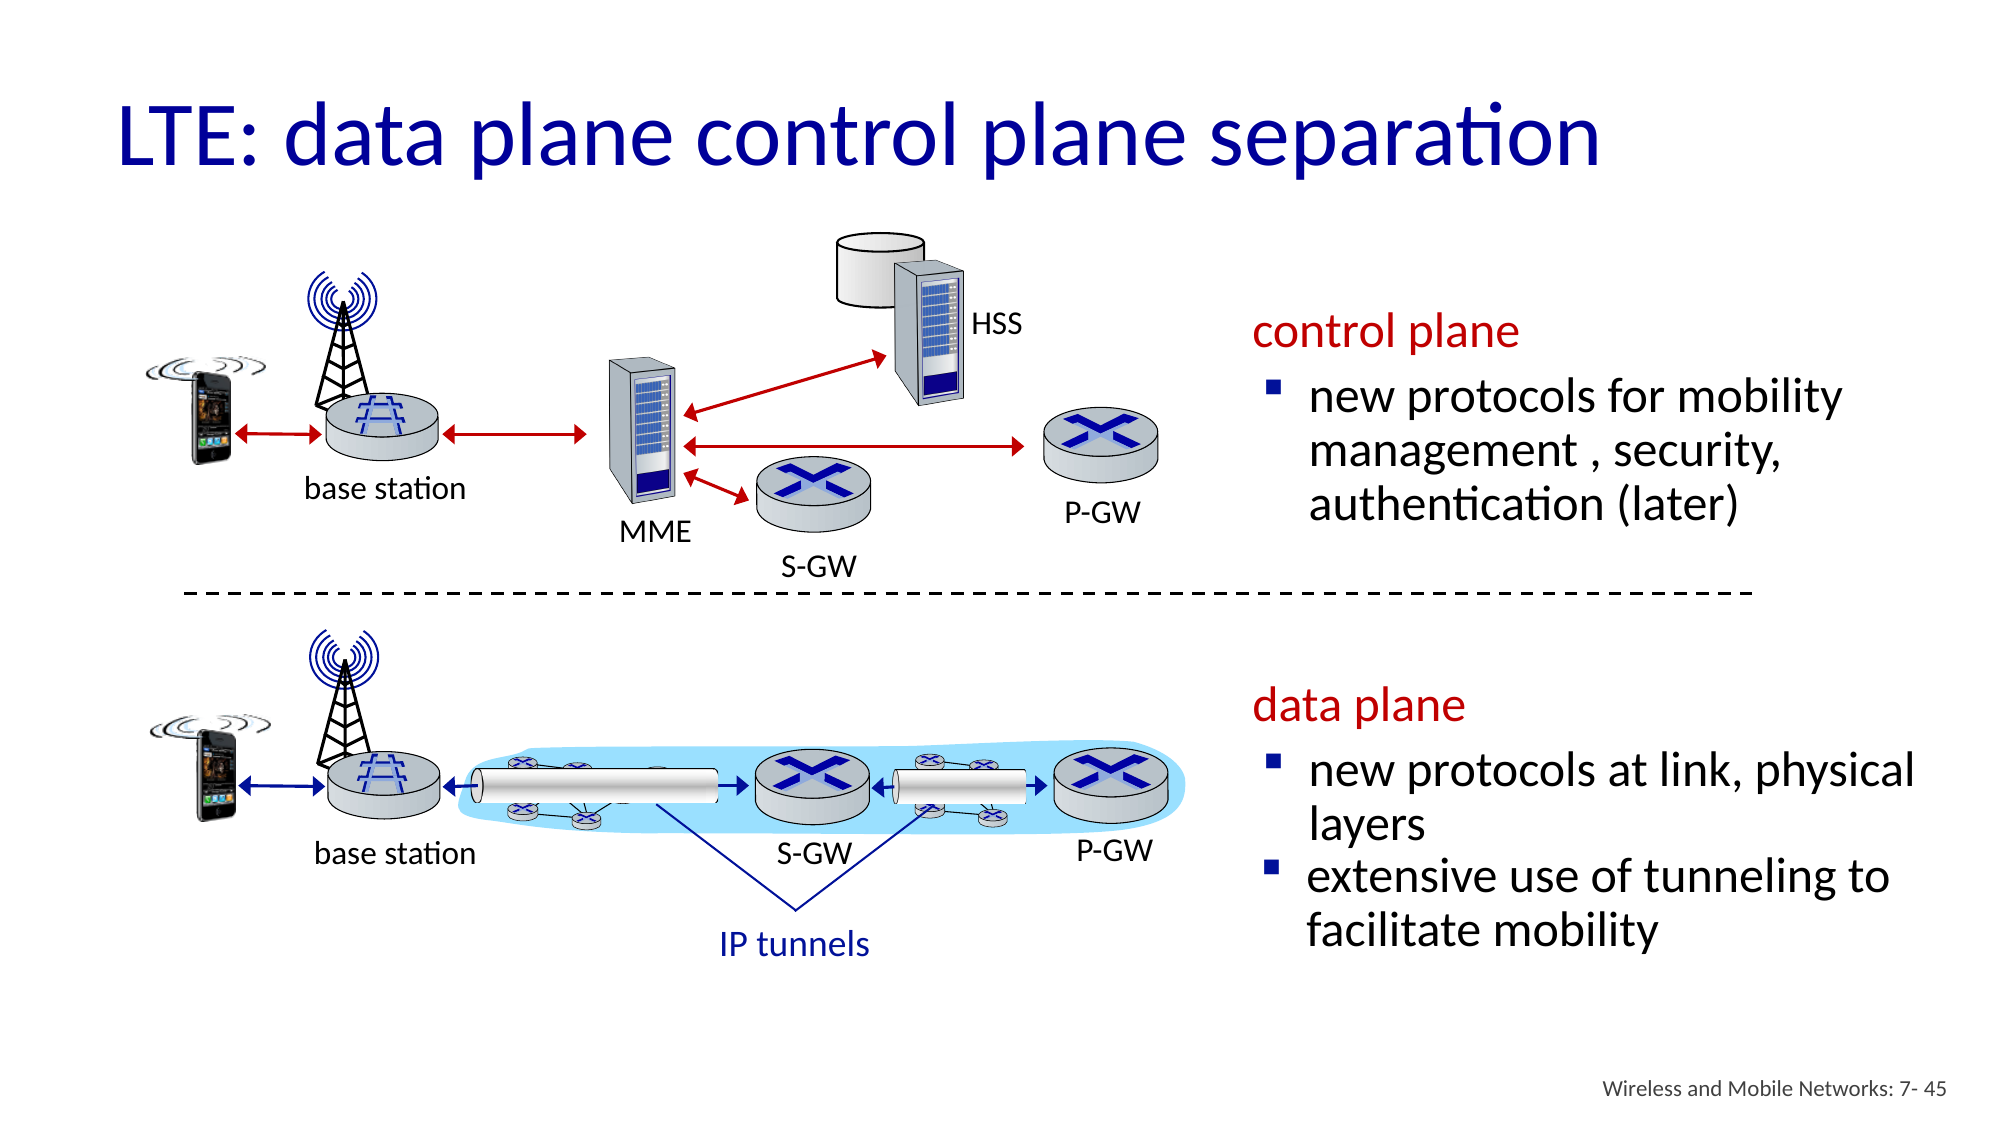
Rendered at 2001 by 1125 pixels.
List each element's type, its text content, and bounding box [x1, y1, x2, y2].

text_box control plane new protocols for mobility management , security, authentication (later) [1237, 301, 1931, 536]
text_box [145, 232, 1158, 533]
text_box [683, 472, 749, 501]
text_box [656, 804, 1929, 979]
slide_number Wireless and Mobile Networks: 7- 45 [1512, 1056, 1963, 1117]
title LTE: data plane control plane separation [101, 62, 1827, 210]
text_box P-GW [1049, 483, 1175, 536]
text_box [683, 355, 887, 416]
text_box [149, 536, 1931, 880]
